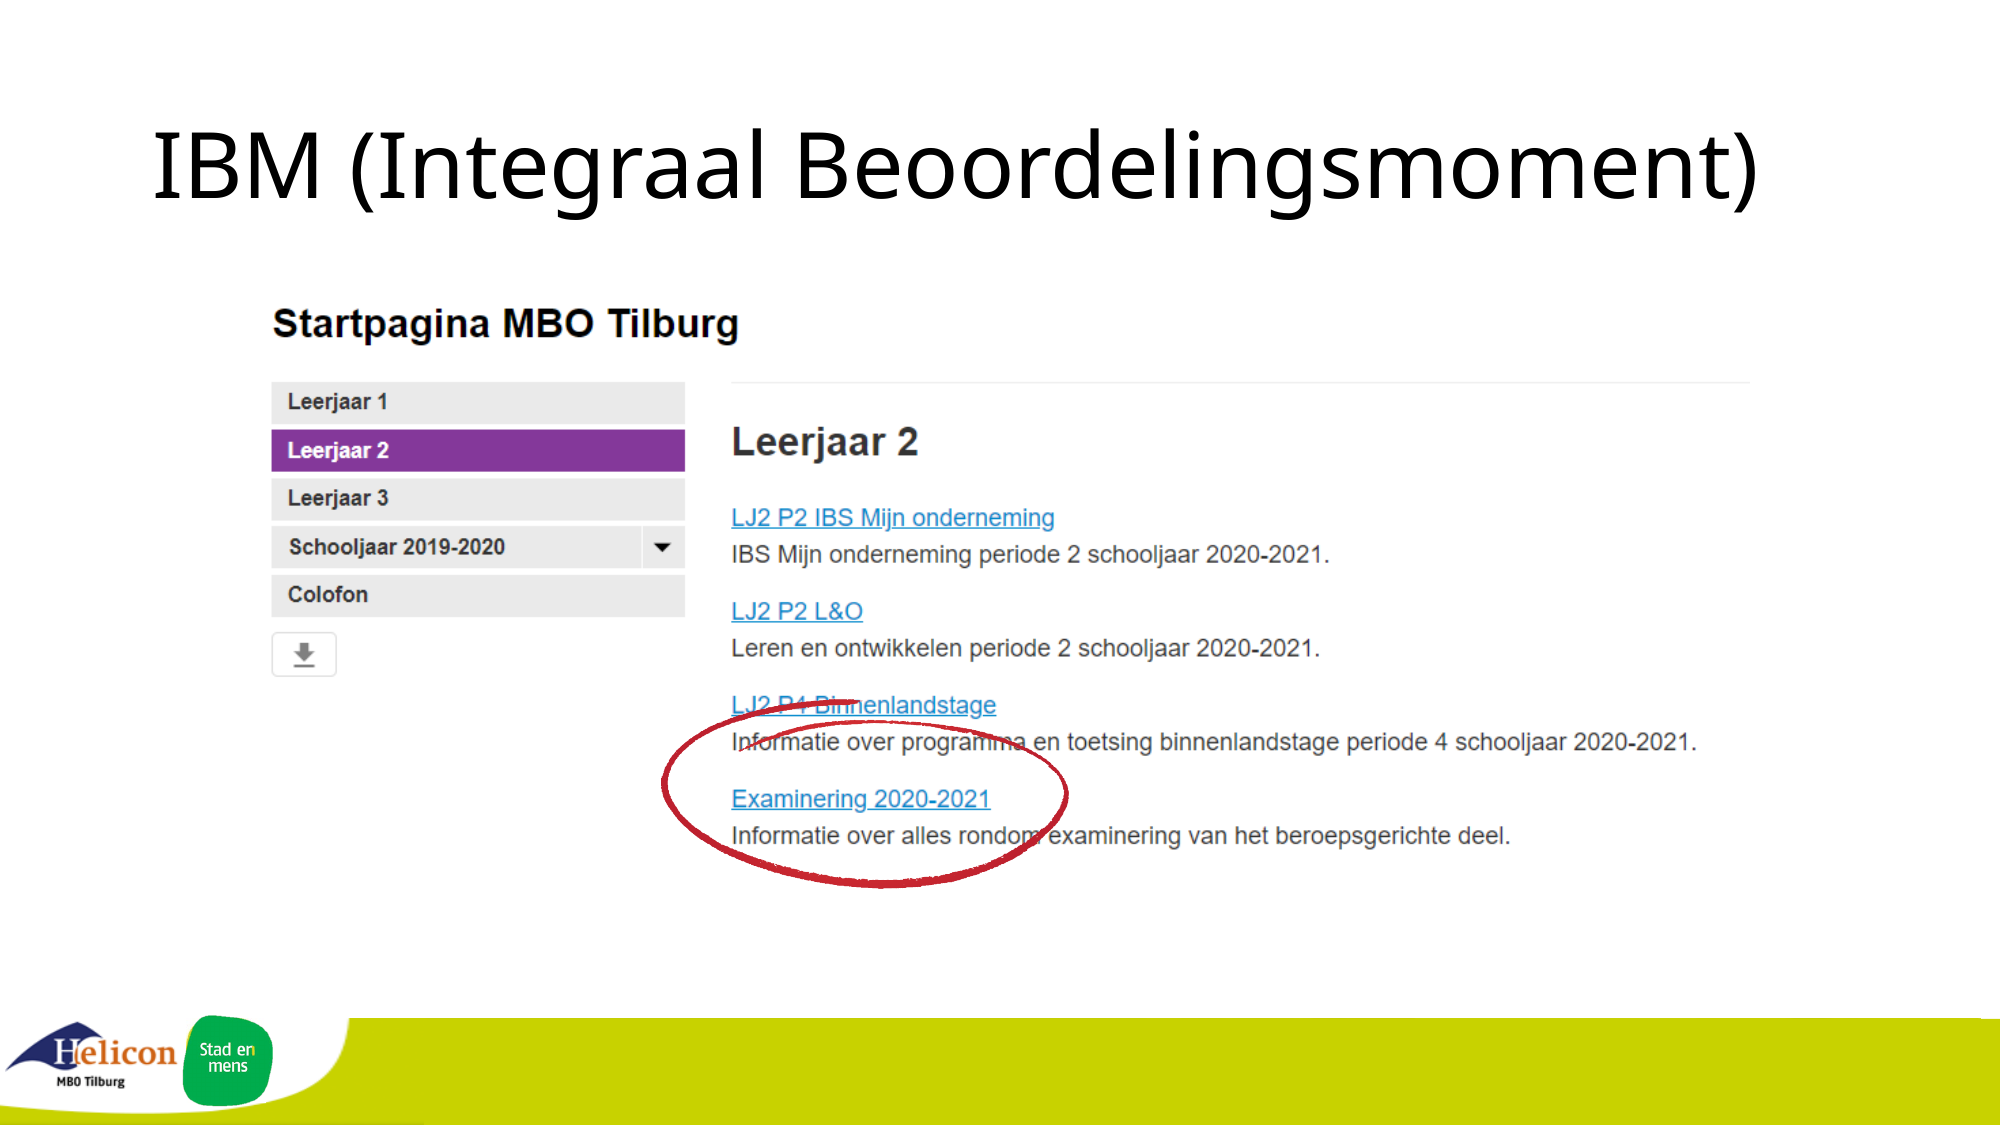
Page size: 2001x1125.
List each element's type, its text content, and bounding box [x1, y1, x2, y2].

picture [0, 1013, 424, 1125]
picture [250, 302, 1750, 889]
title IBM (Integraal Beoordelingsmoment) [137, 59, 1863, 278]
